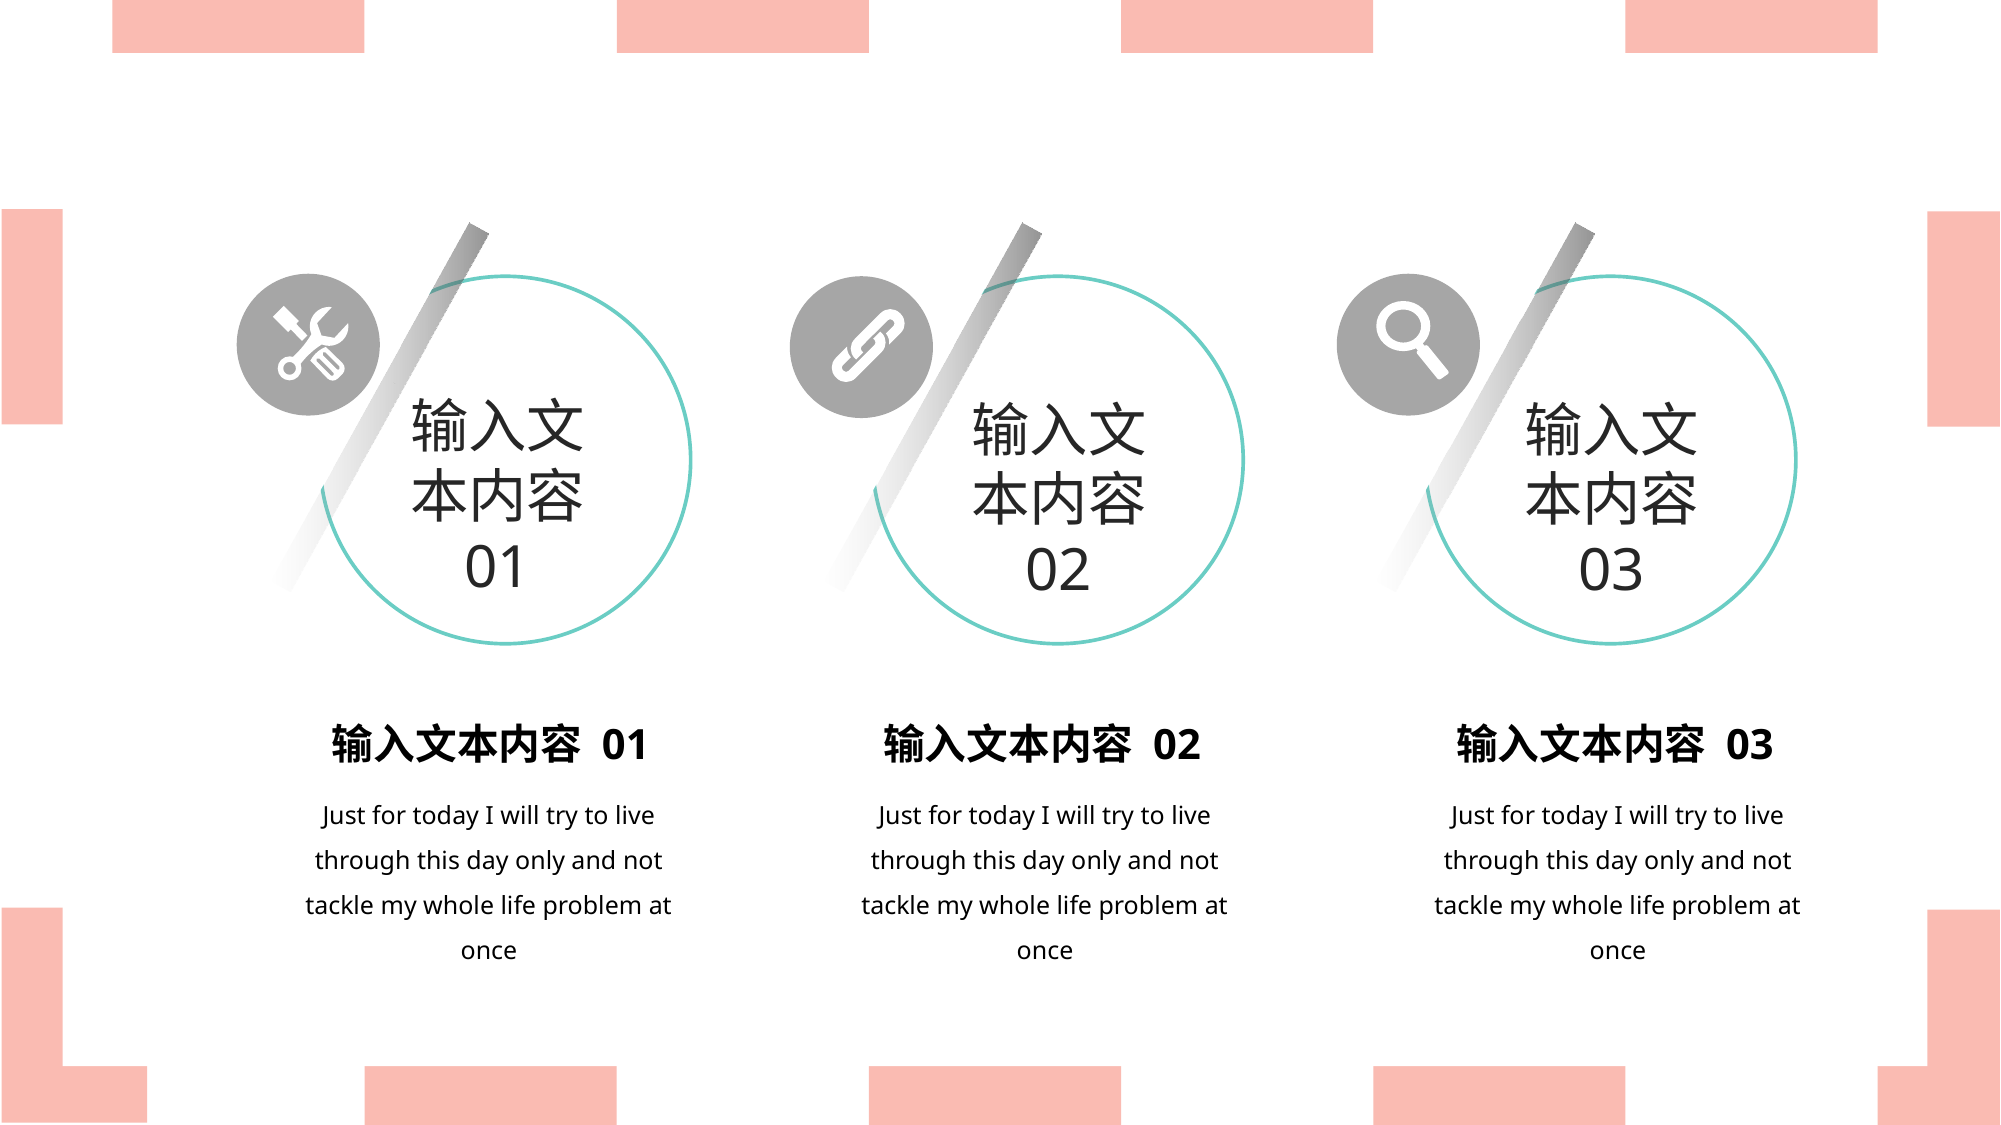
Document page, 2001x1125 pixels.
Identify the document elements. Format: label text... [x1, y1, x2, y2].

text_box [1, 907, 148, 1124]
text_box [62, 52, 1928, 1067]
text_box [111, 0, 366, 52]
text_box [1372, 1067, 1626, 1125]
text_box [1, 208, 62, 425]
text_box Just for today I will try to live through this day only and not tackle my whole life problem at once [269, 777, 709, 972]
text_box 输入文本内容 01 [289, 710, 692, 775]
text_box [1120, 0, 1374, 52]
text_box Just for today I will try to live through this day only and not tackle my whole life problem at once [825, 777, 1265, 972]
text_box [868, 1067, 1122, 1125]
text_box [241, 169, 691, 644]
text_box [1877, 909, 2000, 1125]
text_box [1928, 210, 2000, 428]
text_box 输入文本内容 02 [841, 710, 1244, 775]
text_box [616, 0, 870, 52]
text_box Just for today I will try to live through this day only and not tackle my whole life problem at once [1398, 777, 1838, 972]
text_box [235, 317, 241, 372]
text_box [794, 169, 1244, 644]
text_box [1346, 169, 1796, 644]
text_box [364, 1067, 618, 1125]
text_box [1624, 0, 1879, 52]
text_box 输入文本内容 03 [1414, 710, 1817, 775]
text_box [1335, 307, 1346, 382]
text_box [788, 320, 794, 374]
